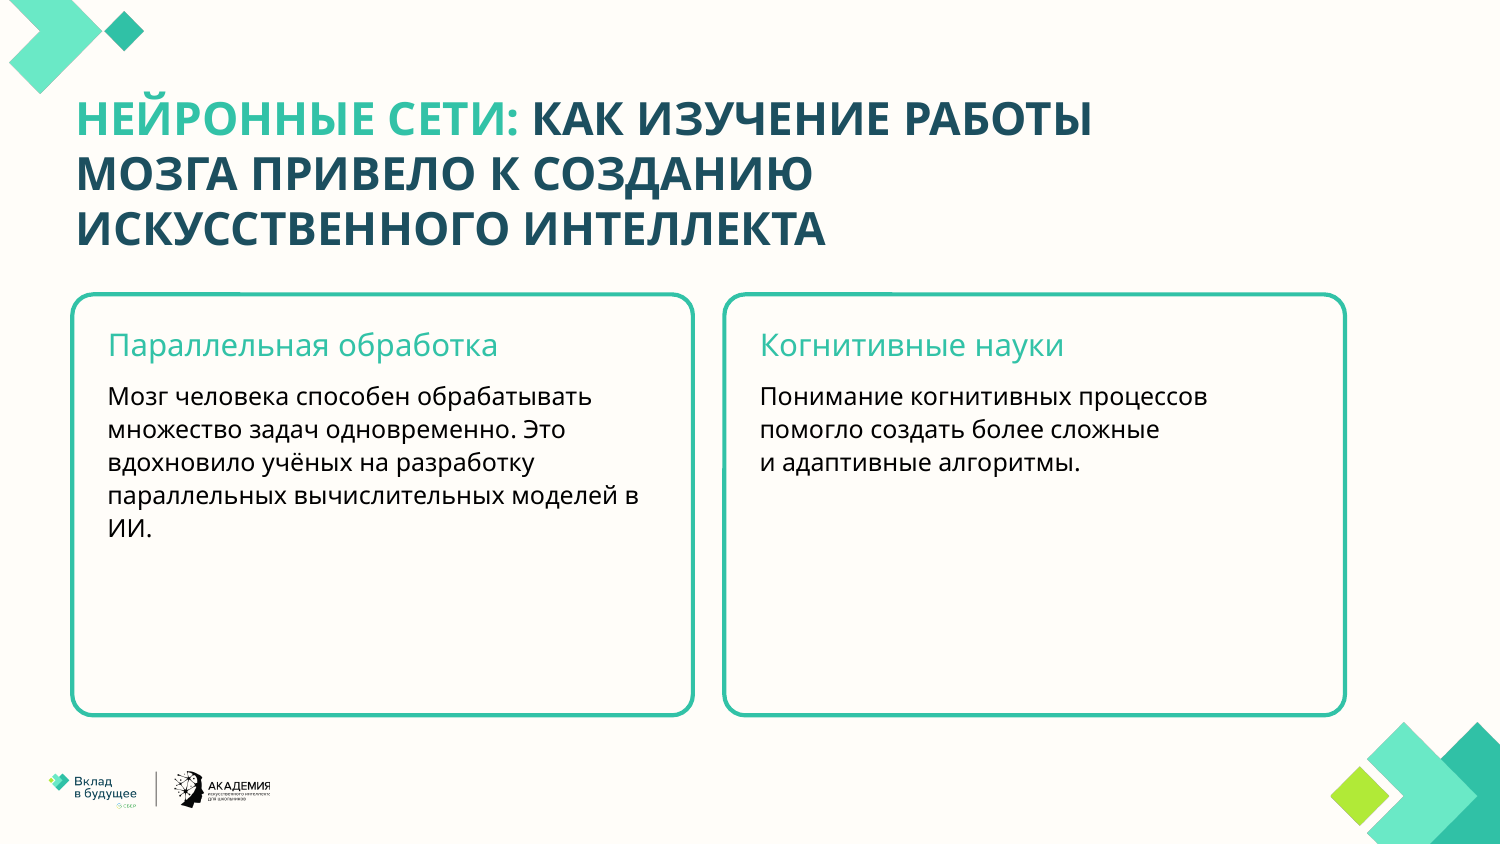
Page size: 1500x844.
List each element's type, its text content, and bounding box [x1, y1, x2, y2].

picture [31, 755, 271, 826]
text_box Когнитивные науки [752, 314, 1116, 370]
text_box [72, 294, 693, 716]
picture [1330, 722, 1500, 844]
text_box Мозг человека способен обрабатывать множество задач одновременно. Это вдохновило учёных на разработку параллельных вычислительных моделей в ИИ. [99, 370, 666, 701]
text_box Параллельная обработка [100, 314, 644, 370]
picture [9, 0, 144, 94]
text_box НЕЙРОННЫЕ СЕТИ: КАК ИЗУЧЕНИЕ РАБОТЫ МОЗГА ПРИВЕЛО К СОЗДАНИЮ ИСКУССТВЕННОГО ИНТЕЛЛЕКТА [69, 84, 1210, 261]
text_box Понимание когнитивных процессов помогло создать более сложные и адаптивные алгоритмы. [752, 370, 1295, 701]
text_box [724, 294, 1345, 716]
